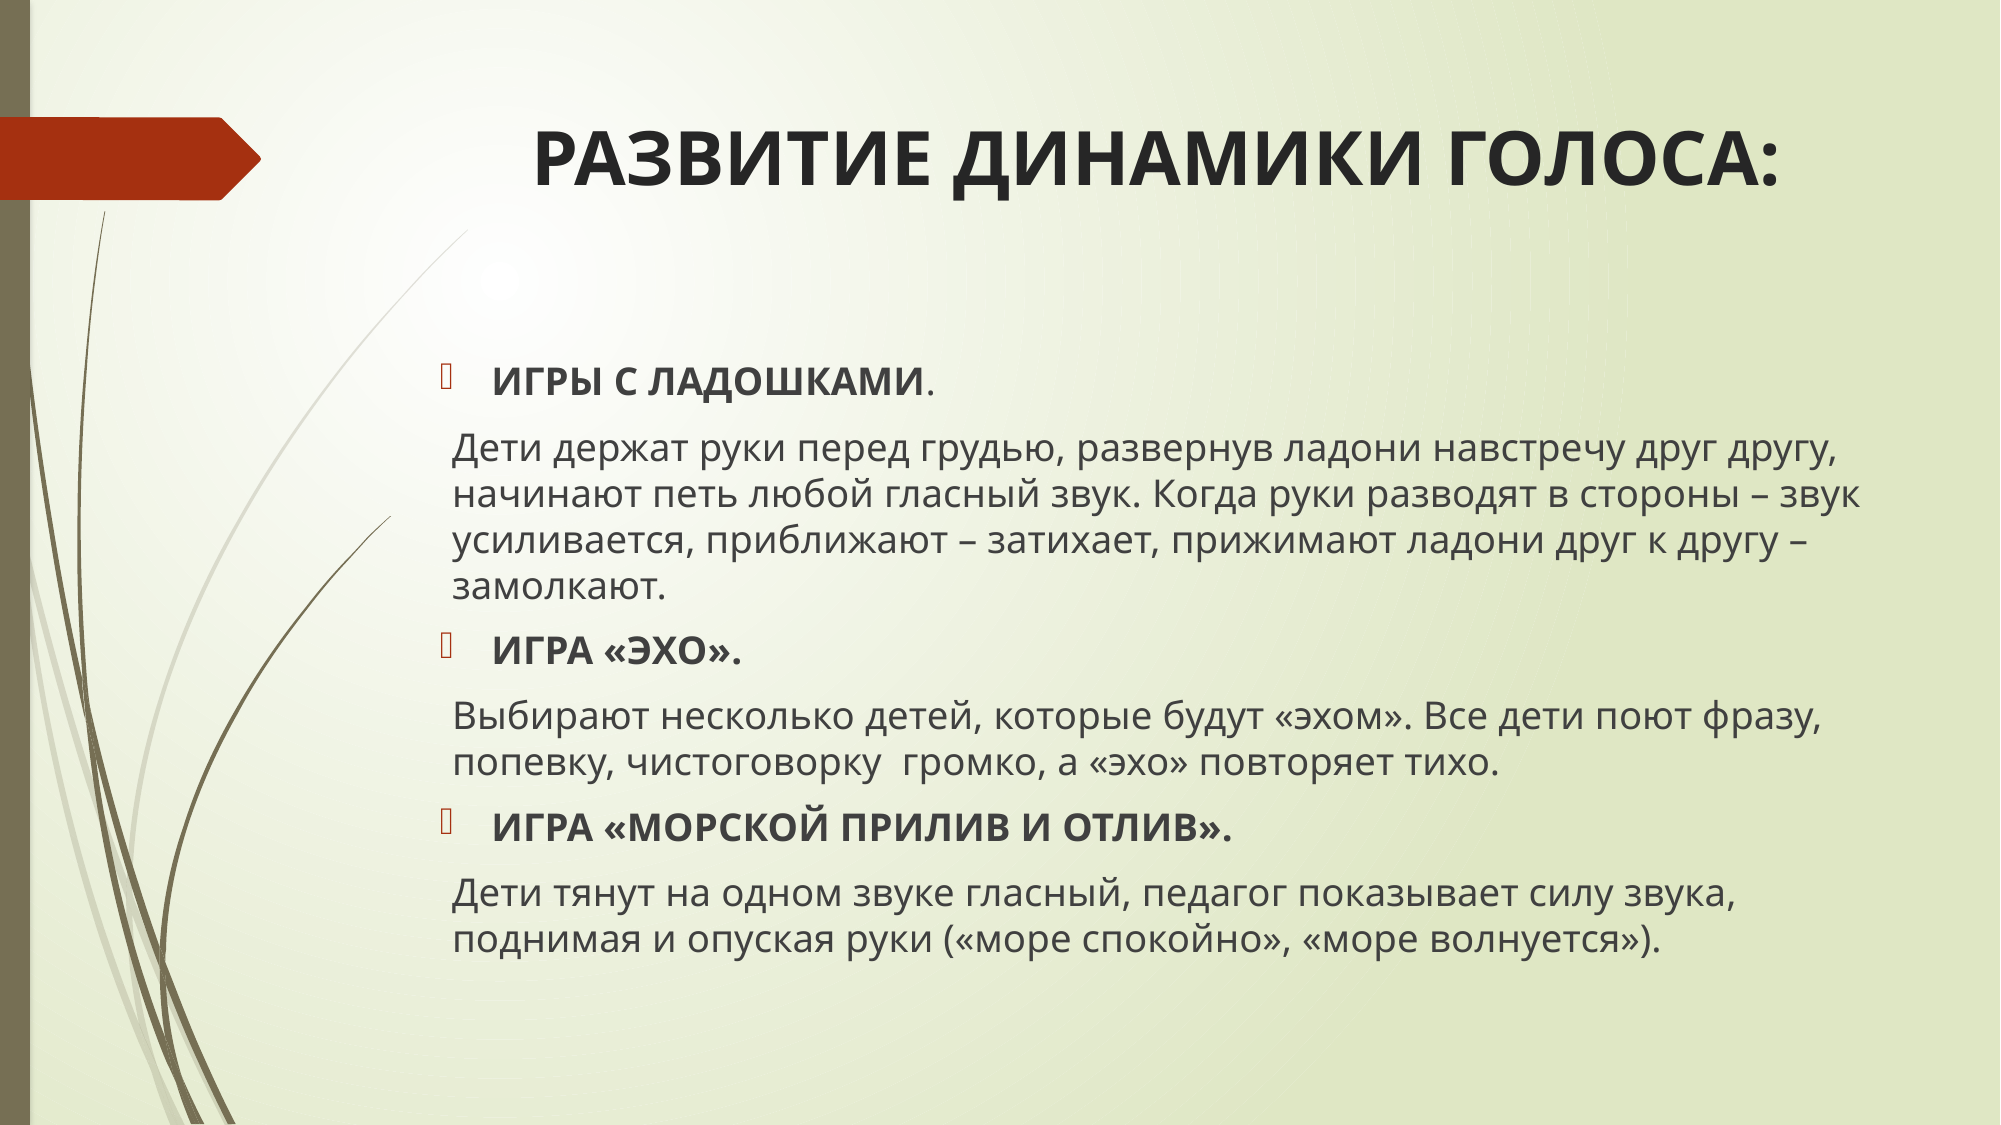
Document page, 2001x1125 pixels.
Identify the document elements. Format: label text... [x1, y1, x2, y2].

list ИГРЫ С ЛАДОШКАМИ. Дети держат руки перед грудью, развернув ладони навстречу друг другу, начинают петь любой гласный звук. Когда руки разводят в стороны – звук усиливается, приближают – затихает, прижимают ладони друг к другу – замолкают. ИГРА «ЭХО». Выбирают несколько детей, которые будут «эхом». Все дети поют фразу, попевку, чистоговорку громко, а «эхо» повторяет тихо. ИГРА «МОРСКОЙ ПРИЛИВ И ОТЛИВ». Дети тянут на одном звуке гласный, педагог показывает силу звука, поднимая и опуская руки («море спокойно», «море волнуется»). [424, 350, 1888, 970]
title РАЗВИТИЕ ДИНАМИКИ ГОЛОСА: [425, 102, 1888, 313]
